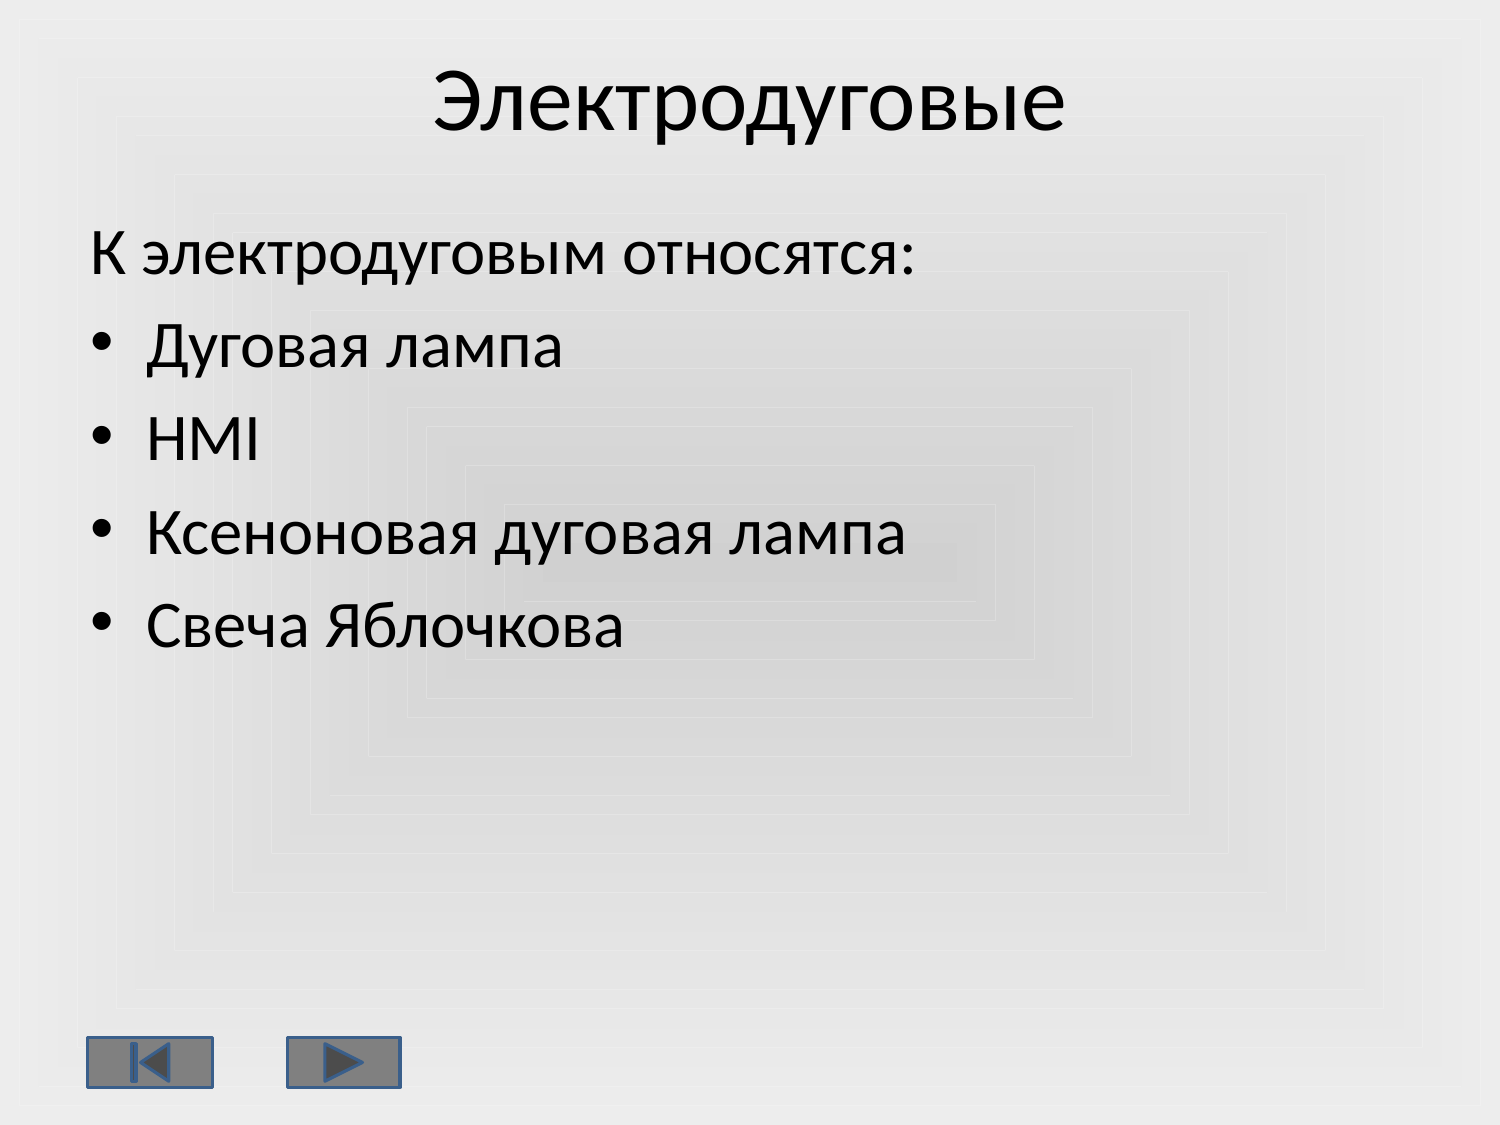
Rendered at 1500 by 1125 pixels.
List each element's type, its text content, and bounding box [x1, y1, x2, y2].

title Электродуговые [75, 0, 1425, 188]
text_box [286, 1036, 402, 1089]
list К электродуговым относятся: Дуговая лампа HMI Ксеноновая дуговая лампа Свеча Яблочкова [75, 200, 1425, 943]
text_box [86, 1036, 214, 1089]
